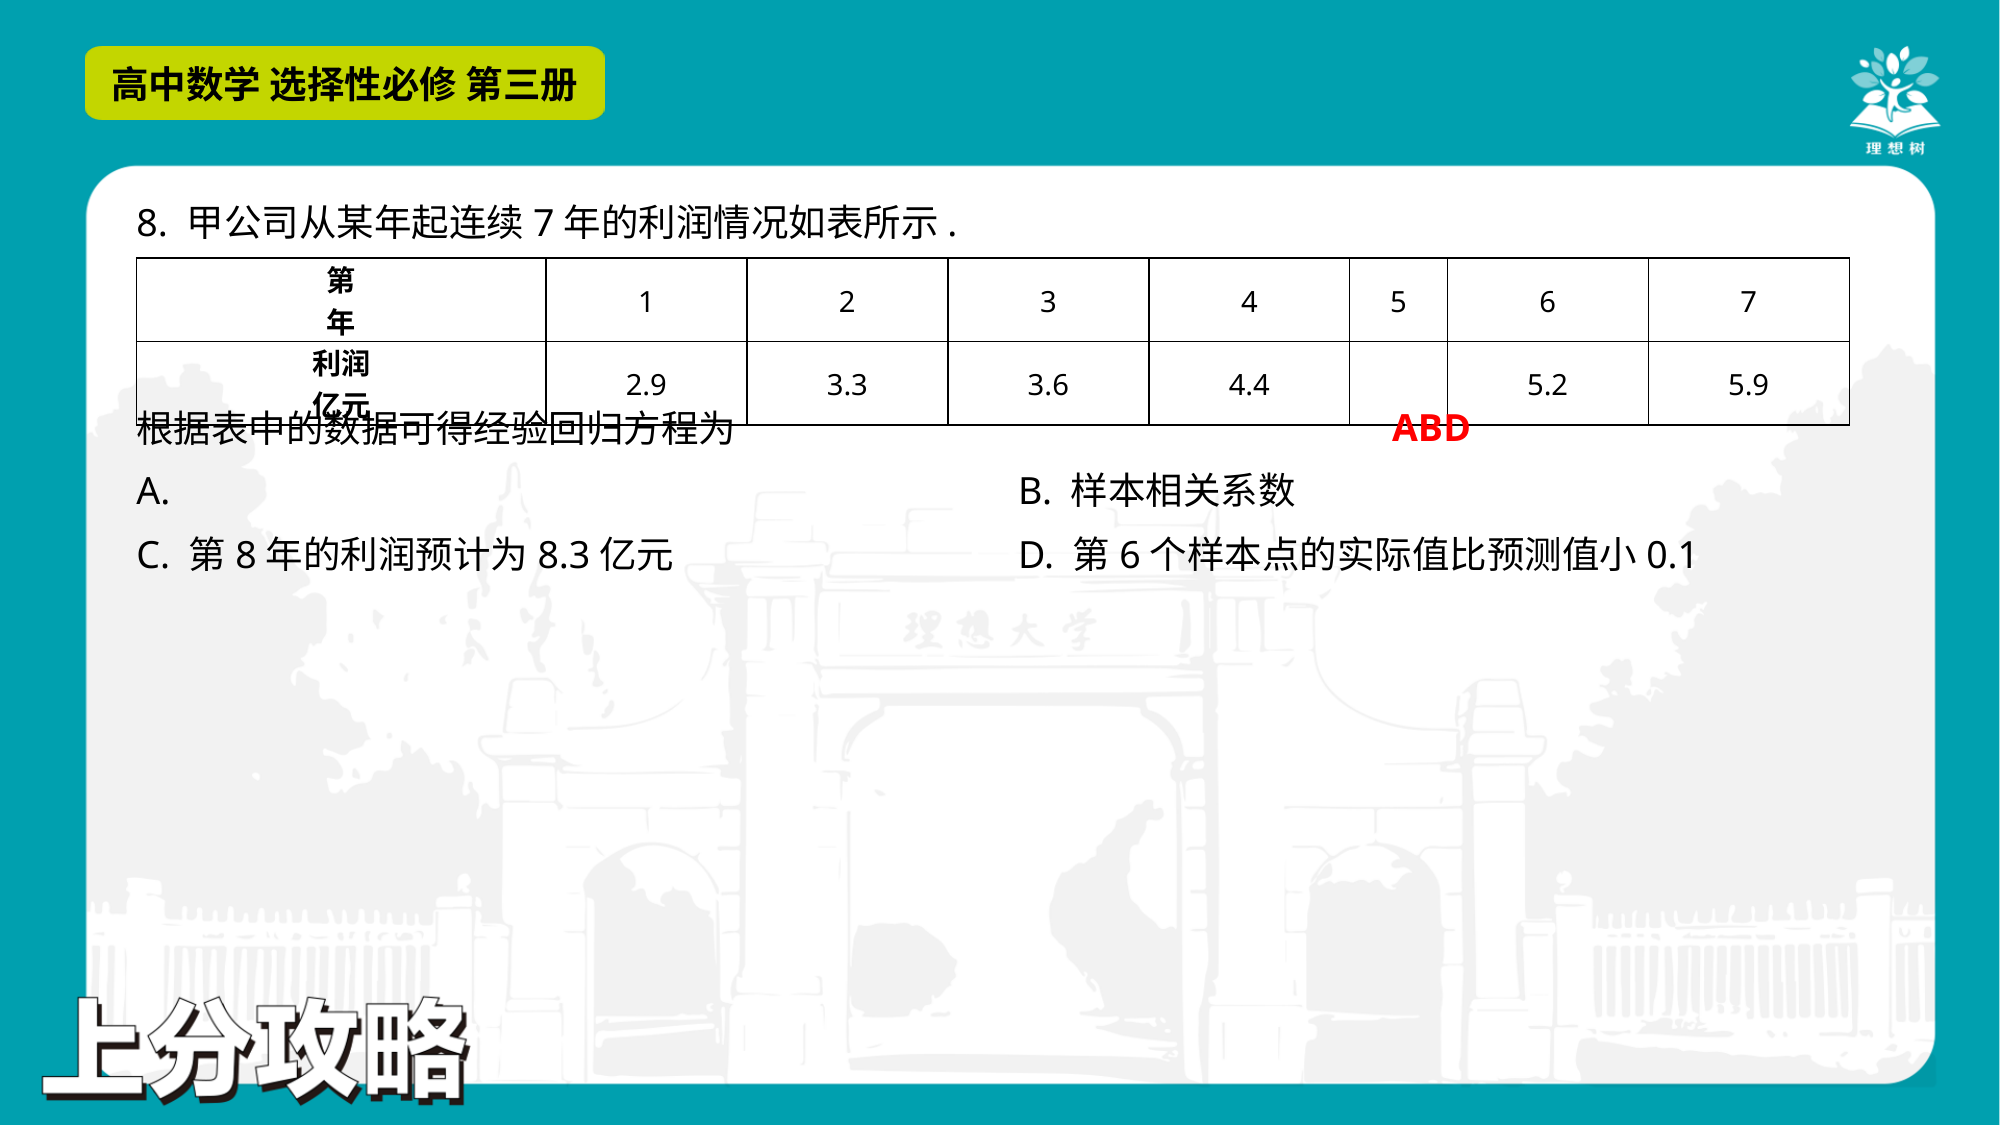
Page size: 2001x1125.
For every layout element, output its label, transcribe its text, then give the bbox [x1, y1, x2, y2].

picture [0, 0, 2000, 1125]
text_box ABD [1377, 382, 1486, 443]
text_box 8. 甲公司从某年起连续7年的利润情况如表所示. [136, 177, 1865, 237]
